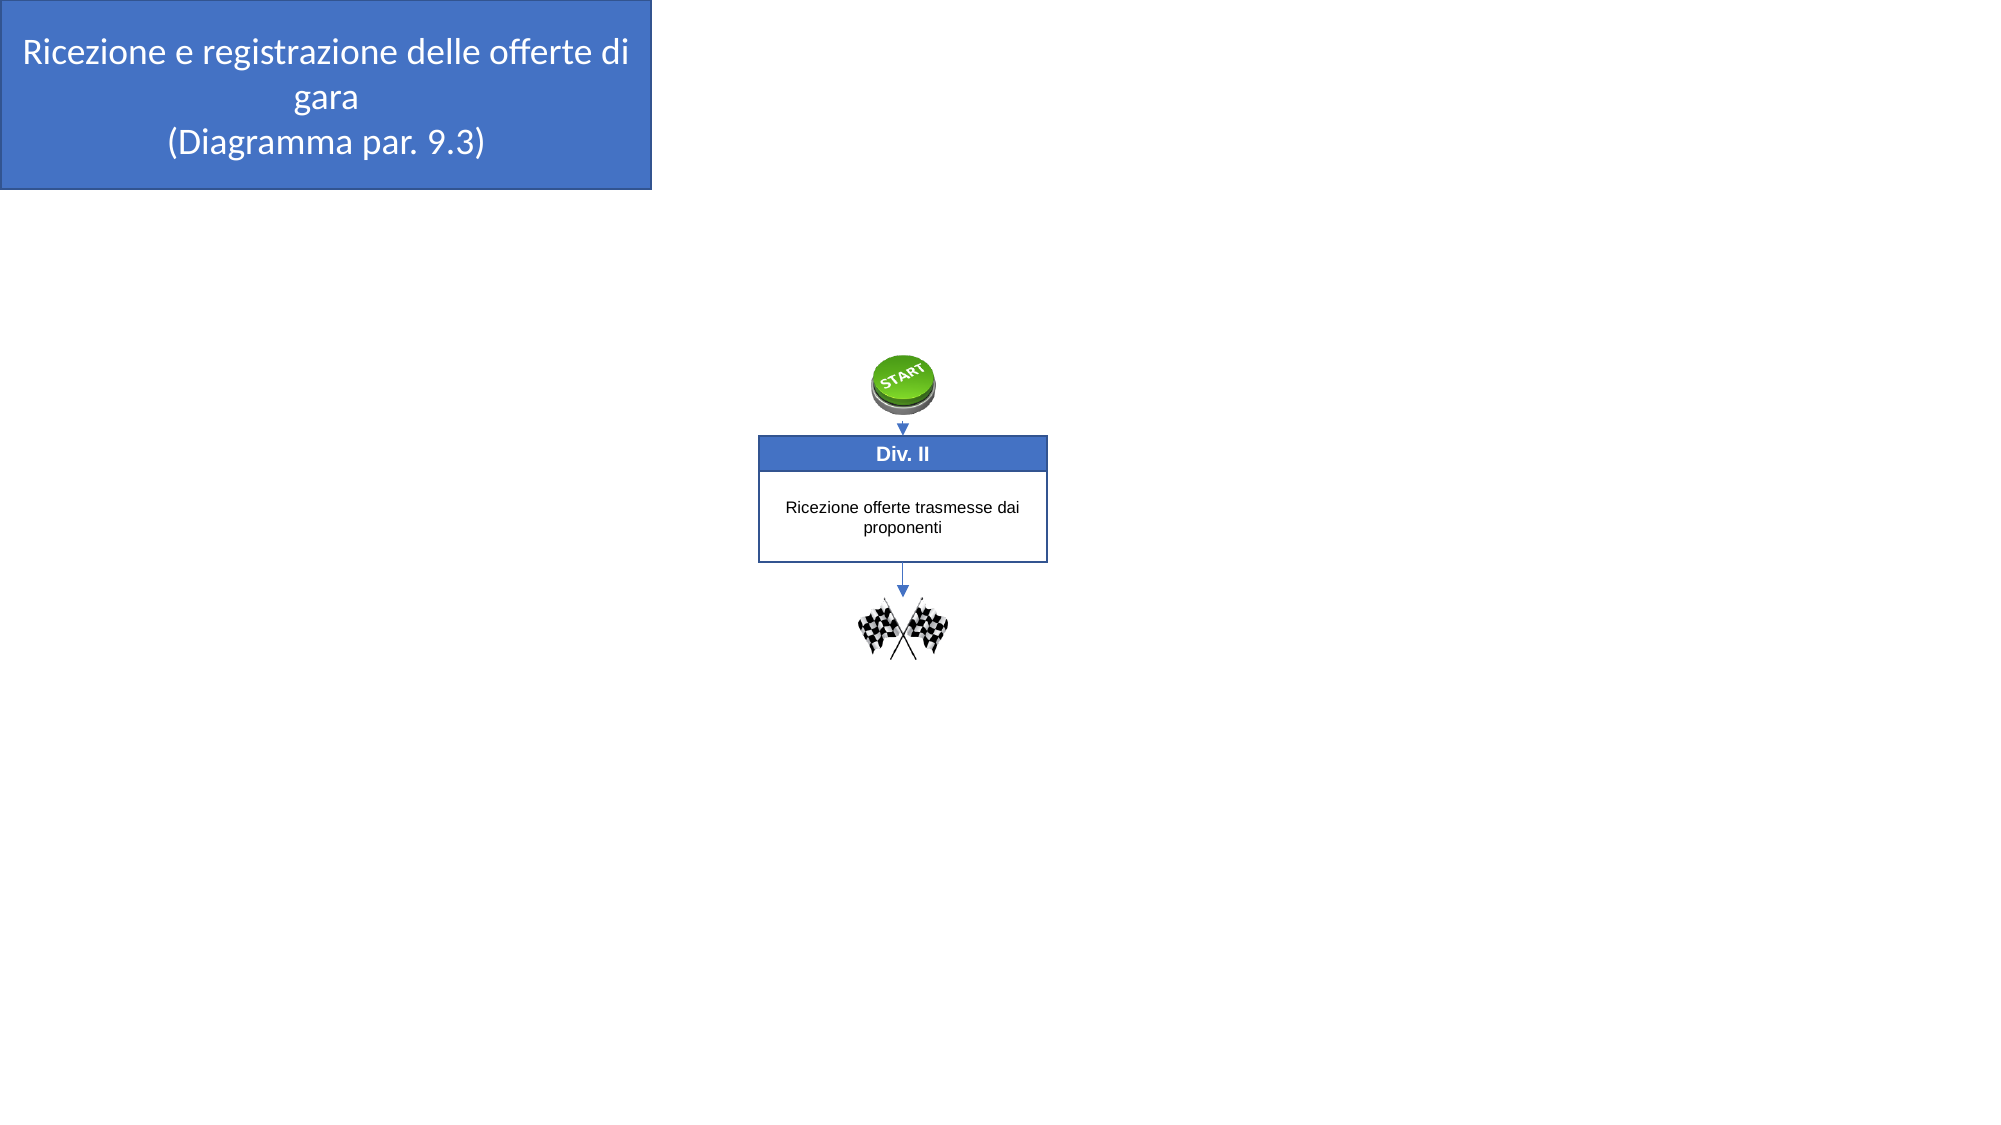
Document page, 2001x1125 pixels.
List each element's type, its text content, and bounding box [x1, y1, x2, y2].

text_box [758, 349, 1048, 660]
text_box Ricezione e registrazione delle offerte di gara (Diagramma par. 9.3) [0, 0, 652, 190]
